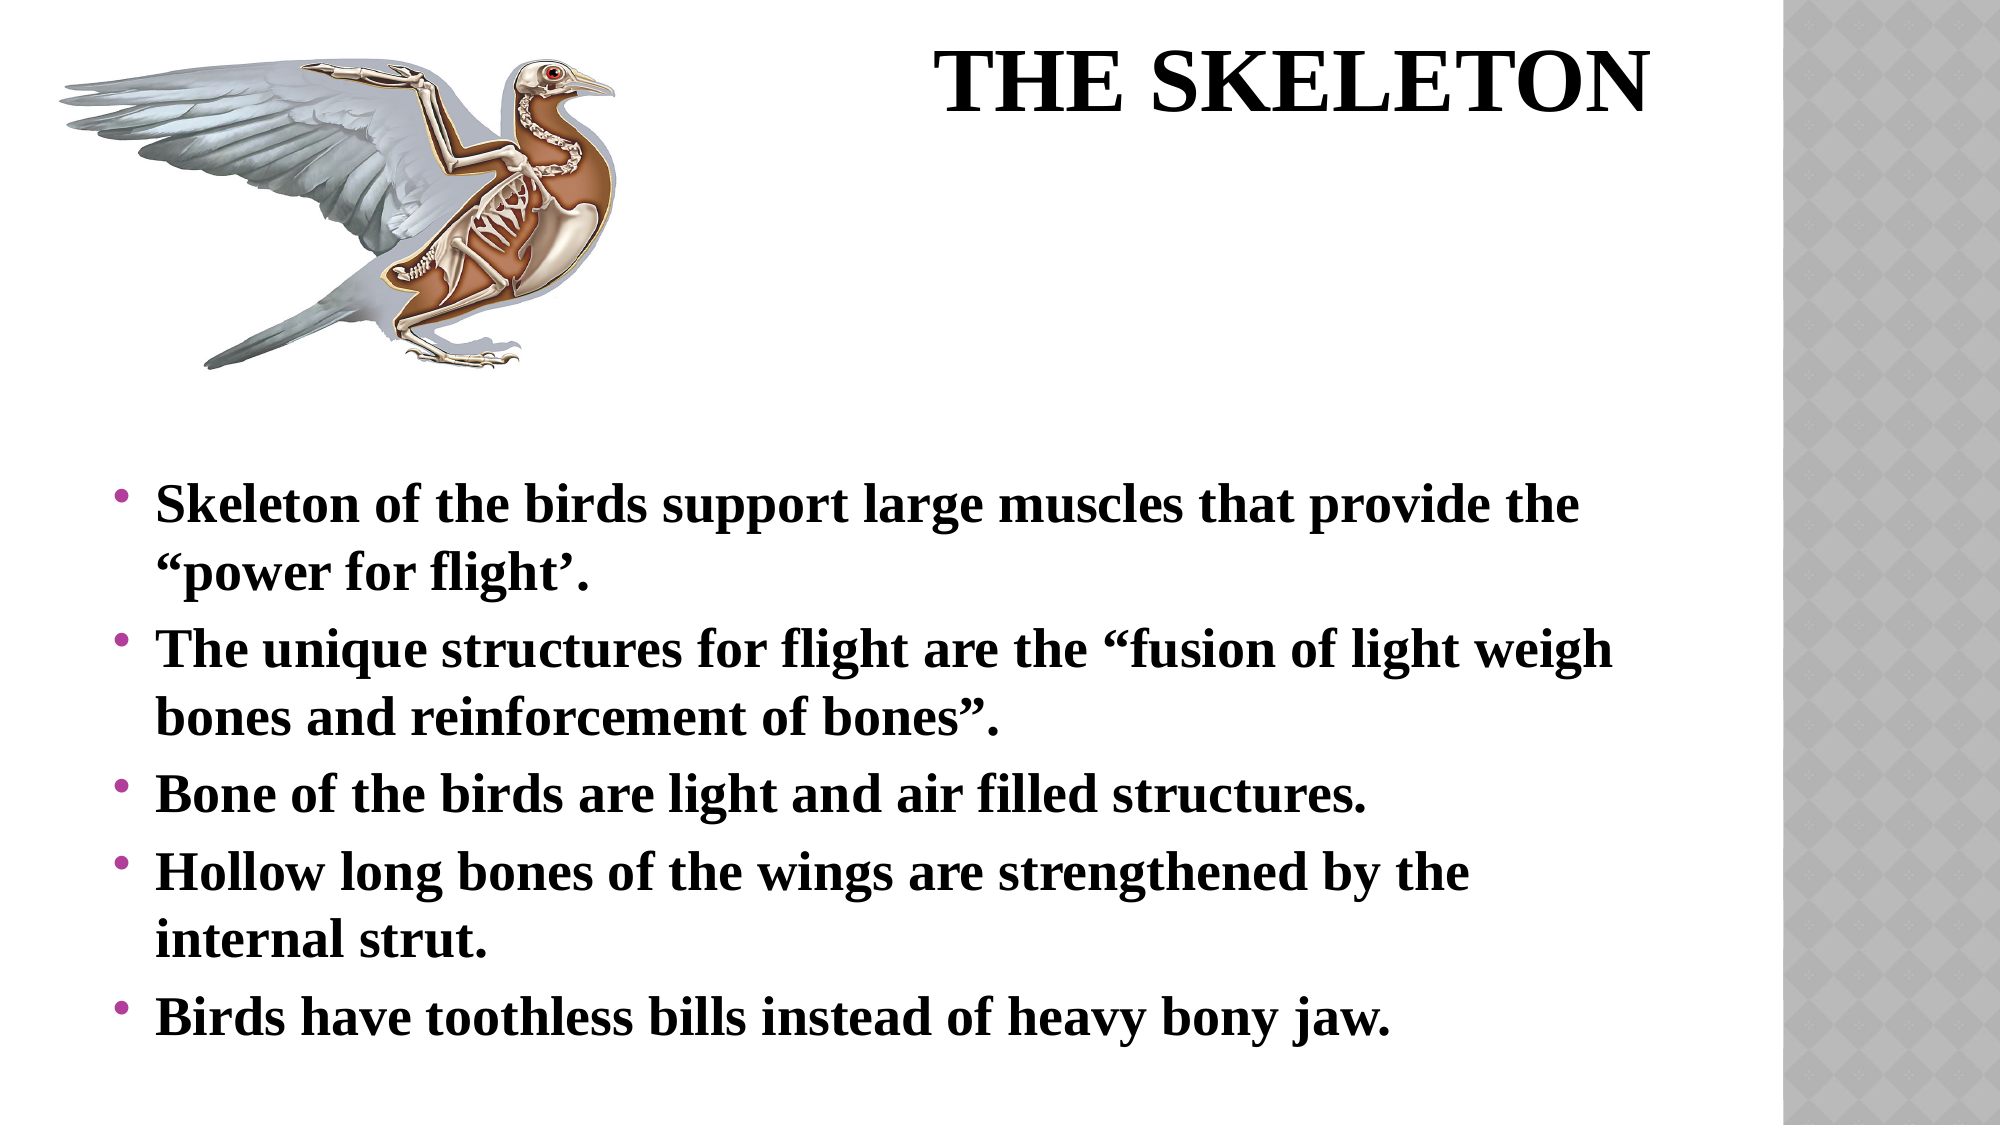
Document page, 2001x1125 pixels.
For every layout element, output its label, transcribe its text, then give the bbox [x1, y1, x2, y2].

picture [27, 0, 659, 419]
title The skeleton [664, 52, 1684, 240]
list Skeleton of the birds support large muscles that provide the “power for flight’. The unique structures for flight are the “fusion of light weigh bones and reinforcement of bones”. Bone of the birds are light and air filled structures. Hollow long bones of the wings are strengthened by the internal strut. Birds have toothless bills instead of heavy bony jaw. [99, 264, 1684, 1059]
